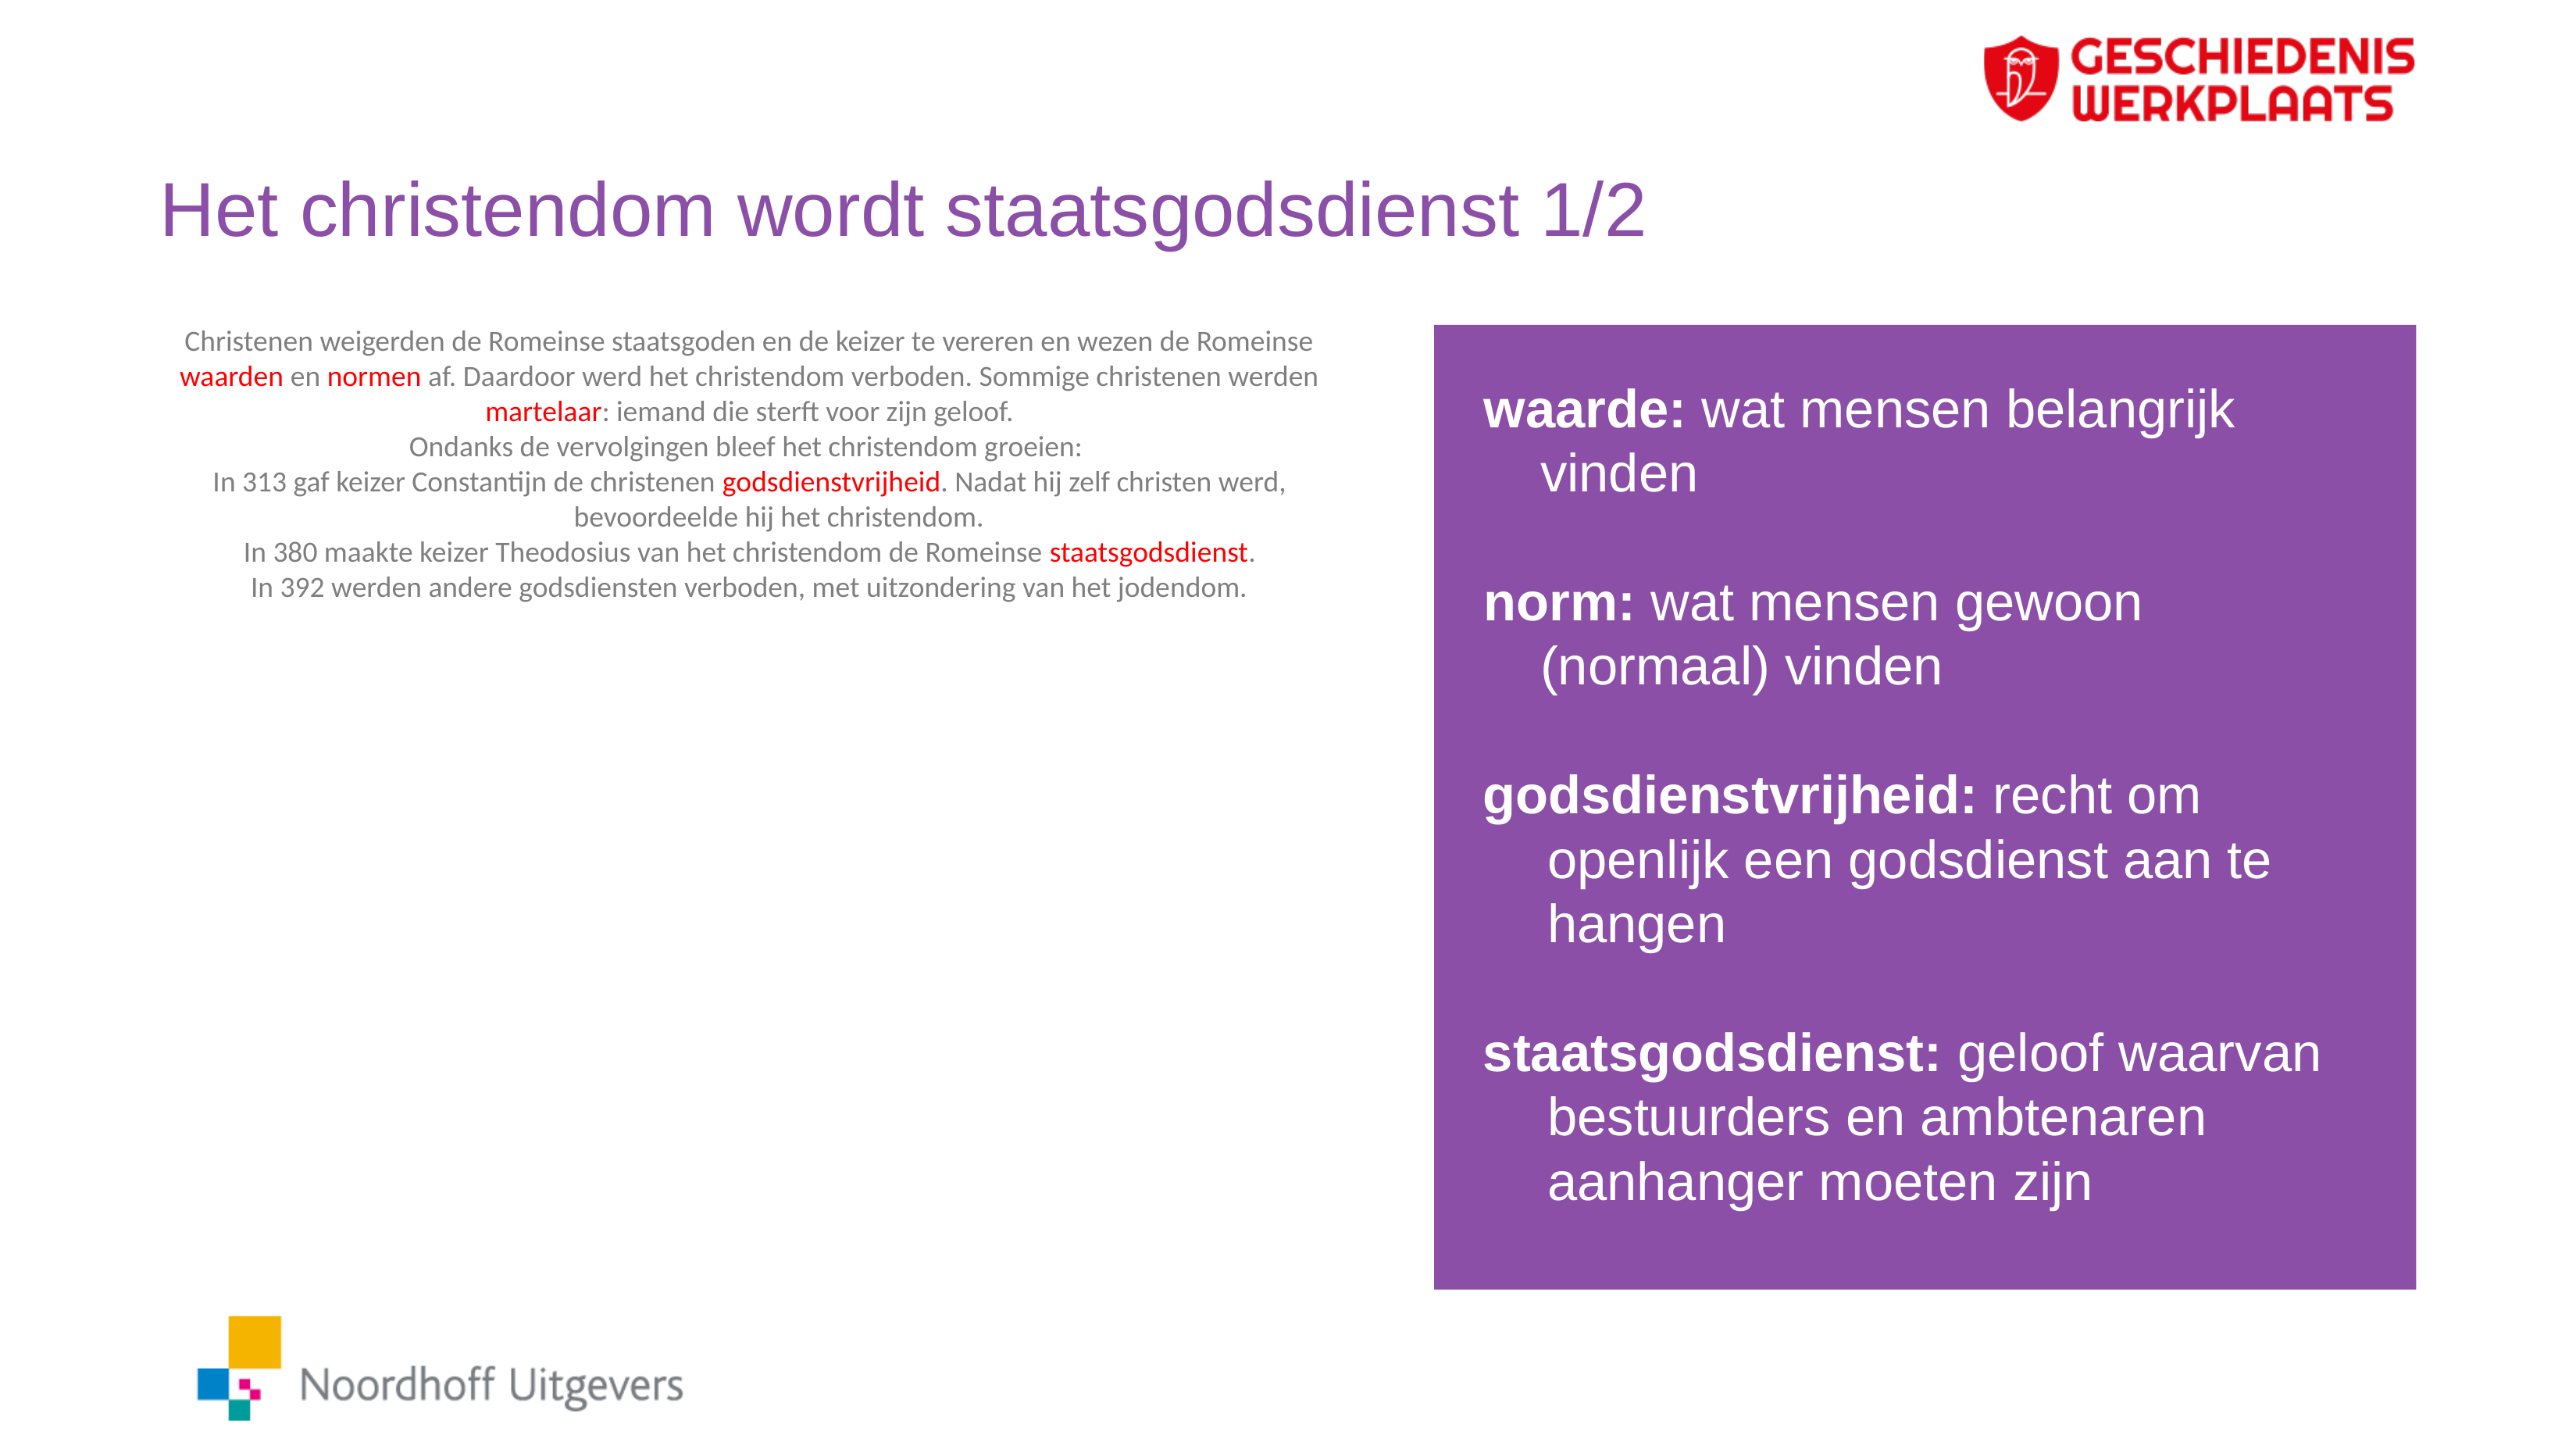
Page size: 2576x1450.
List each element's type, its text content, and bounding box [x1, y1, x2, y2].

picture [1610, 0, 2576, 161]
text_box waarde: wat mensen belangrijk vinden norm: wat mensen gewoon (normaal) vinden godsdienstvrijheid: recht om openlijk een godsdienst aan te hangen staatsgodsdienst: geloof waarvan bestuurders en ambtenaren aanhanger moeten zijn [1434, 324, 2417, 1290]
title Het christendom wordt staatsgodsdienst 1/2 [159, 159, 2416, 266]
list Christenen weigerden de Romeinse staatsgoden en de keizer te vereren en wezen de Romeinse waarden en normen af. Daardoor werd het christendom verboden. Sommige christenen werden martelaar: iemand die sterft voor zijn geloof. Ondanks de vervolgingen bleef het christendom groeien: In 313 gaf keizer Constantijn de christenen godsdienstvrijheid. Nadat hij zelf christen werd, bevoordeelde hij het christendom. In 380 maakte keizer Theodosius van het christendom de Romeinse staatsgodsdienst. In 392 werden andere godsdiensten verboden, met uitzondering van het jodendom. [159, 322, 1354, 1288]
picture [159, 1288, 802, 1449]
